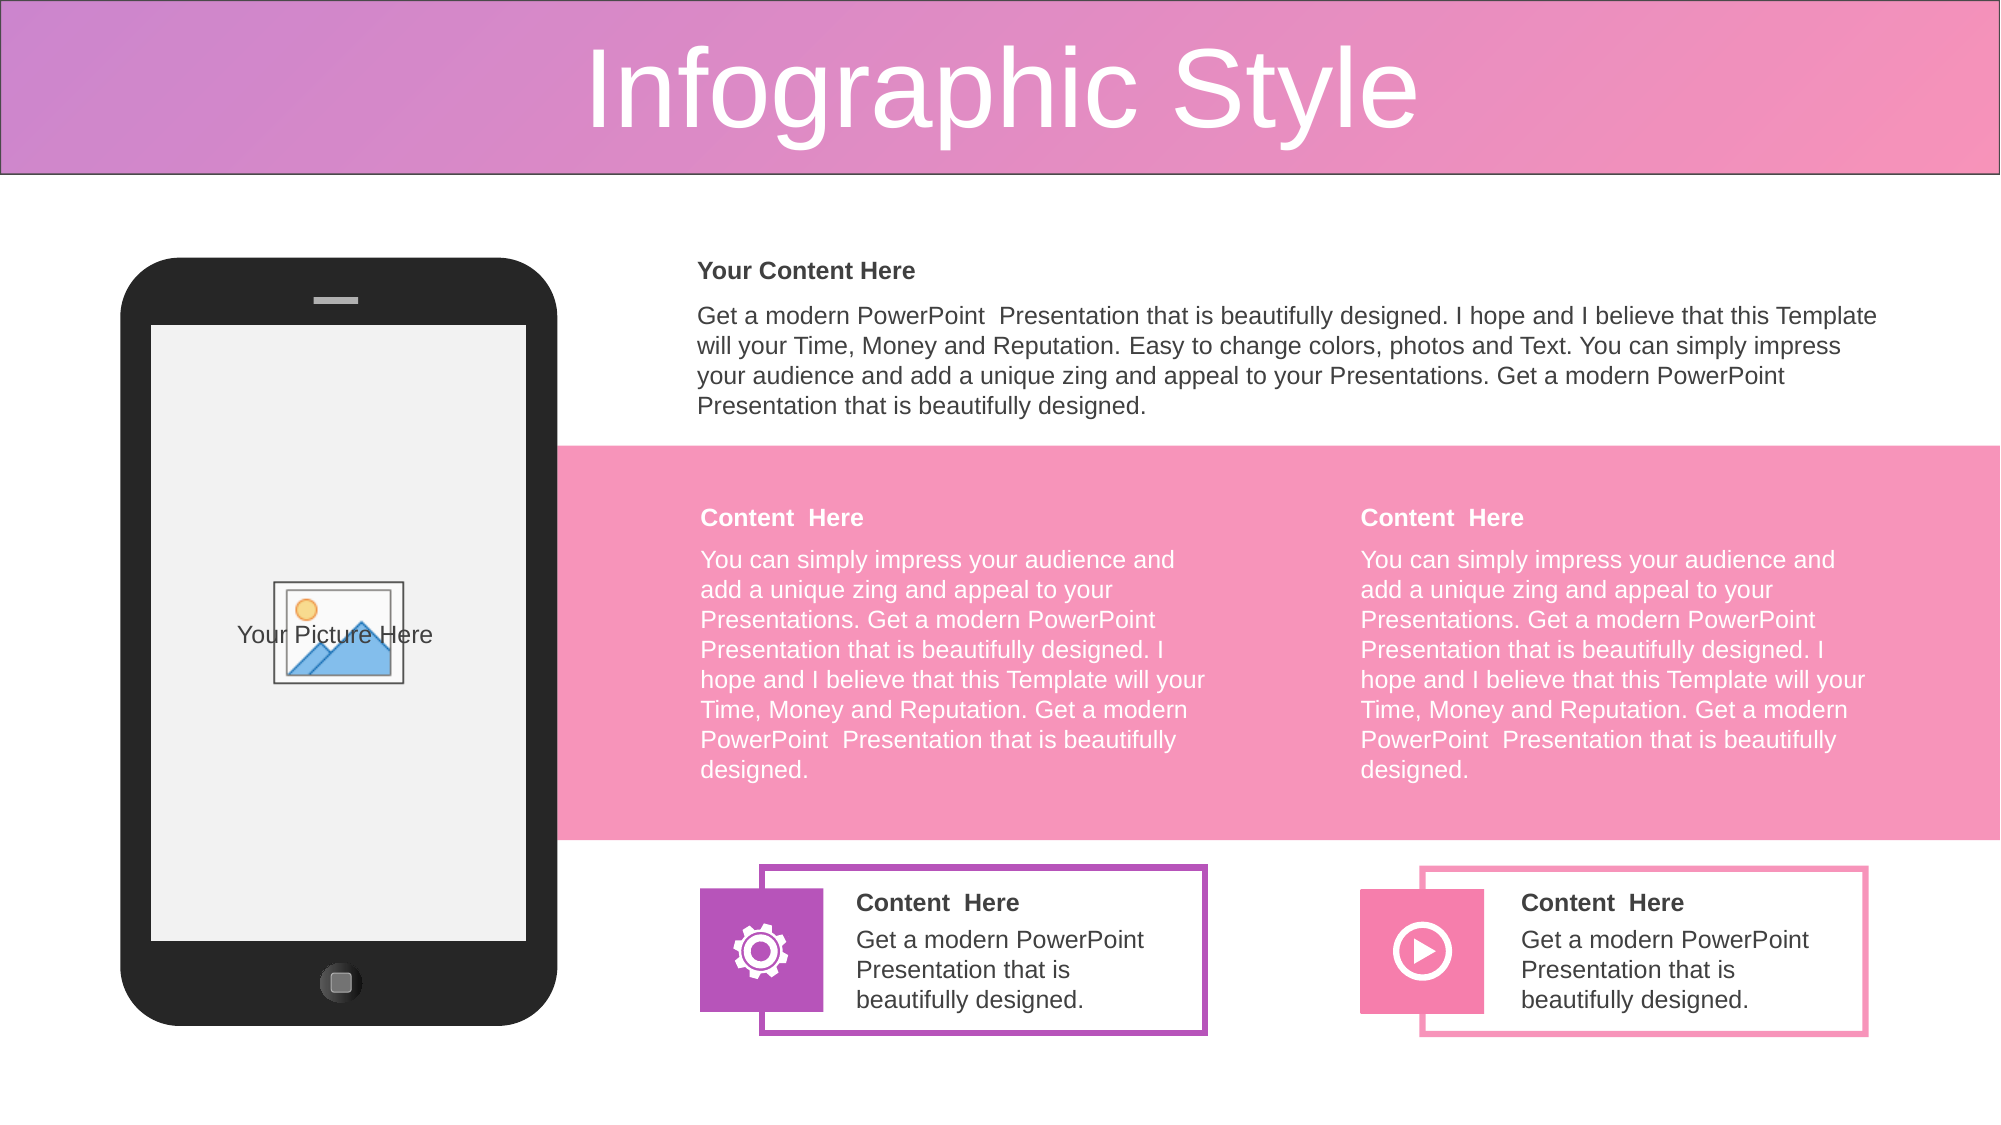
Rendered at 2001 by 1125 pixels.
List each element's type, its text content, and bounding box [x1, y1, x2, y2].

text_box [685, 493, 1223, 795]
list Infographic Style [53, 31, 1952, 151]
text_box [682, 247, 1897, 430]
picture [151, 325, 527, 941]
text_box [699, 887, 824, 1013]
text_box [841, 878, 1186, 1023]
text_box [1345, 493, 1883, 795]
text_box [1422, 868, 1866, 1035]
text_box [732, 922, 790, 981]
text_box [1506, 878, 1851, 1023]
text_box [1360, 889, 1485, 1014]
text_box [761, 866, 1206, 1034]
text_box [1392, 920, 1454, 982]
